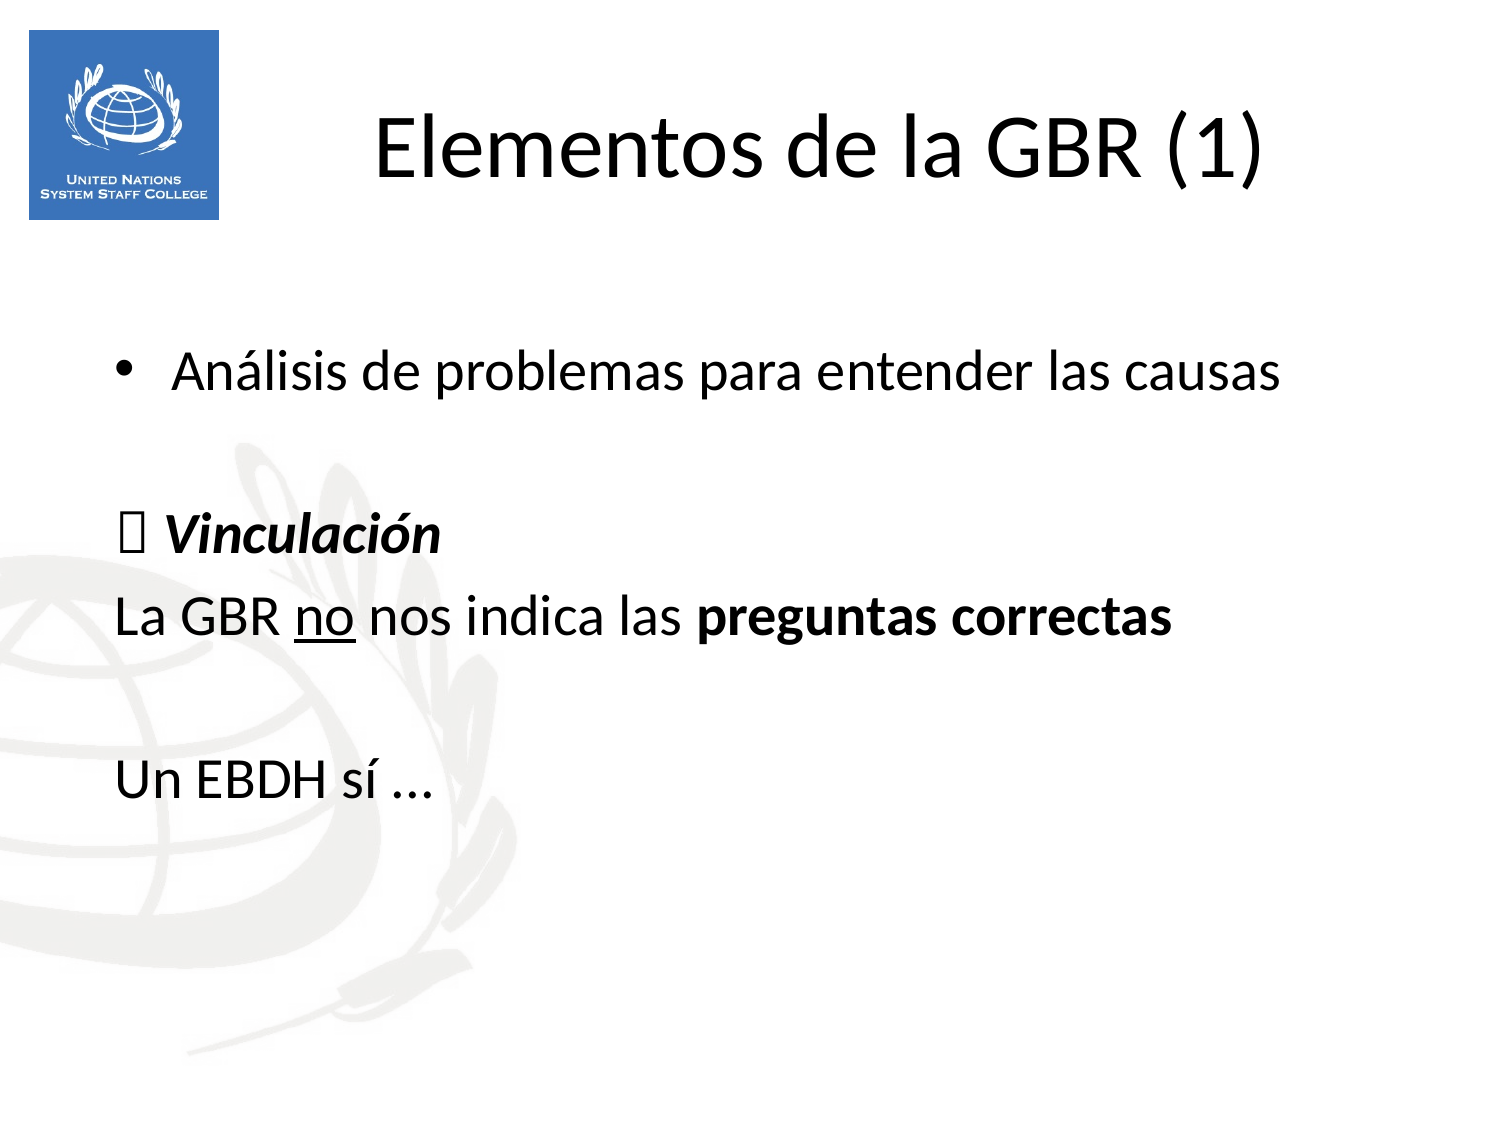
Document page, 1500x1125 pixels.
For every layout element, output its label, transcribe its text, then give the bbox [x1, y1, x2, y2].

picture [29, 30, 219, 220]
text_box Elementos de la GBR (1) [182, 78, 1458, 266]
text_box Análisis de problemas para entender las causas  Vinculación La GBR no nos indica las preguntas correctas Un EBDH sí ... [100, 324, 1400, 1000]
